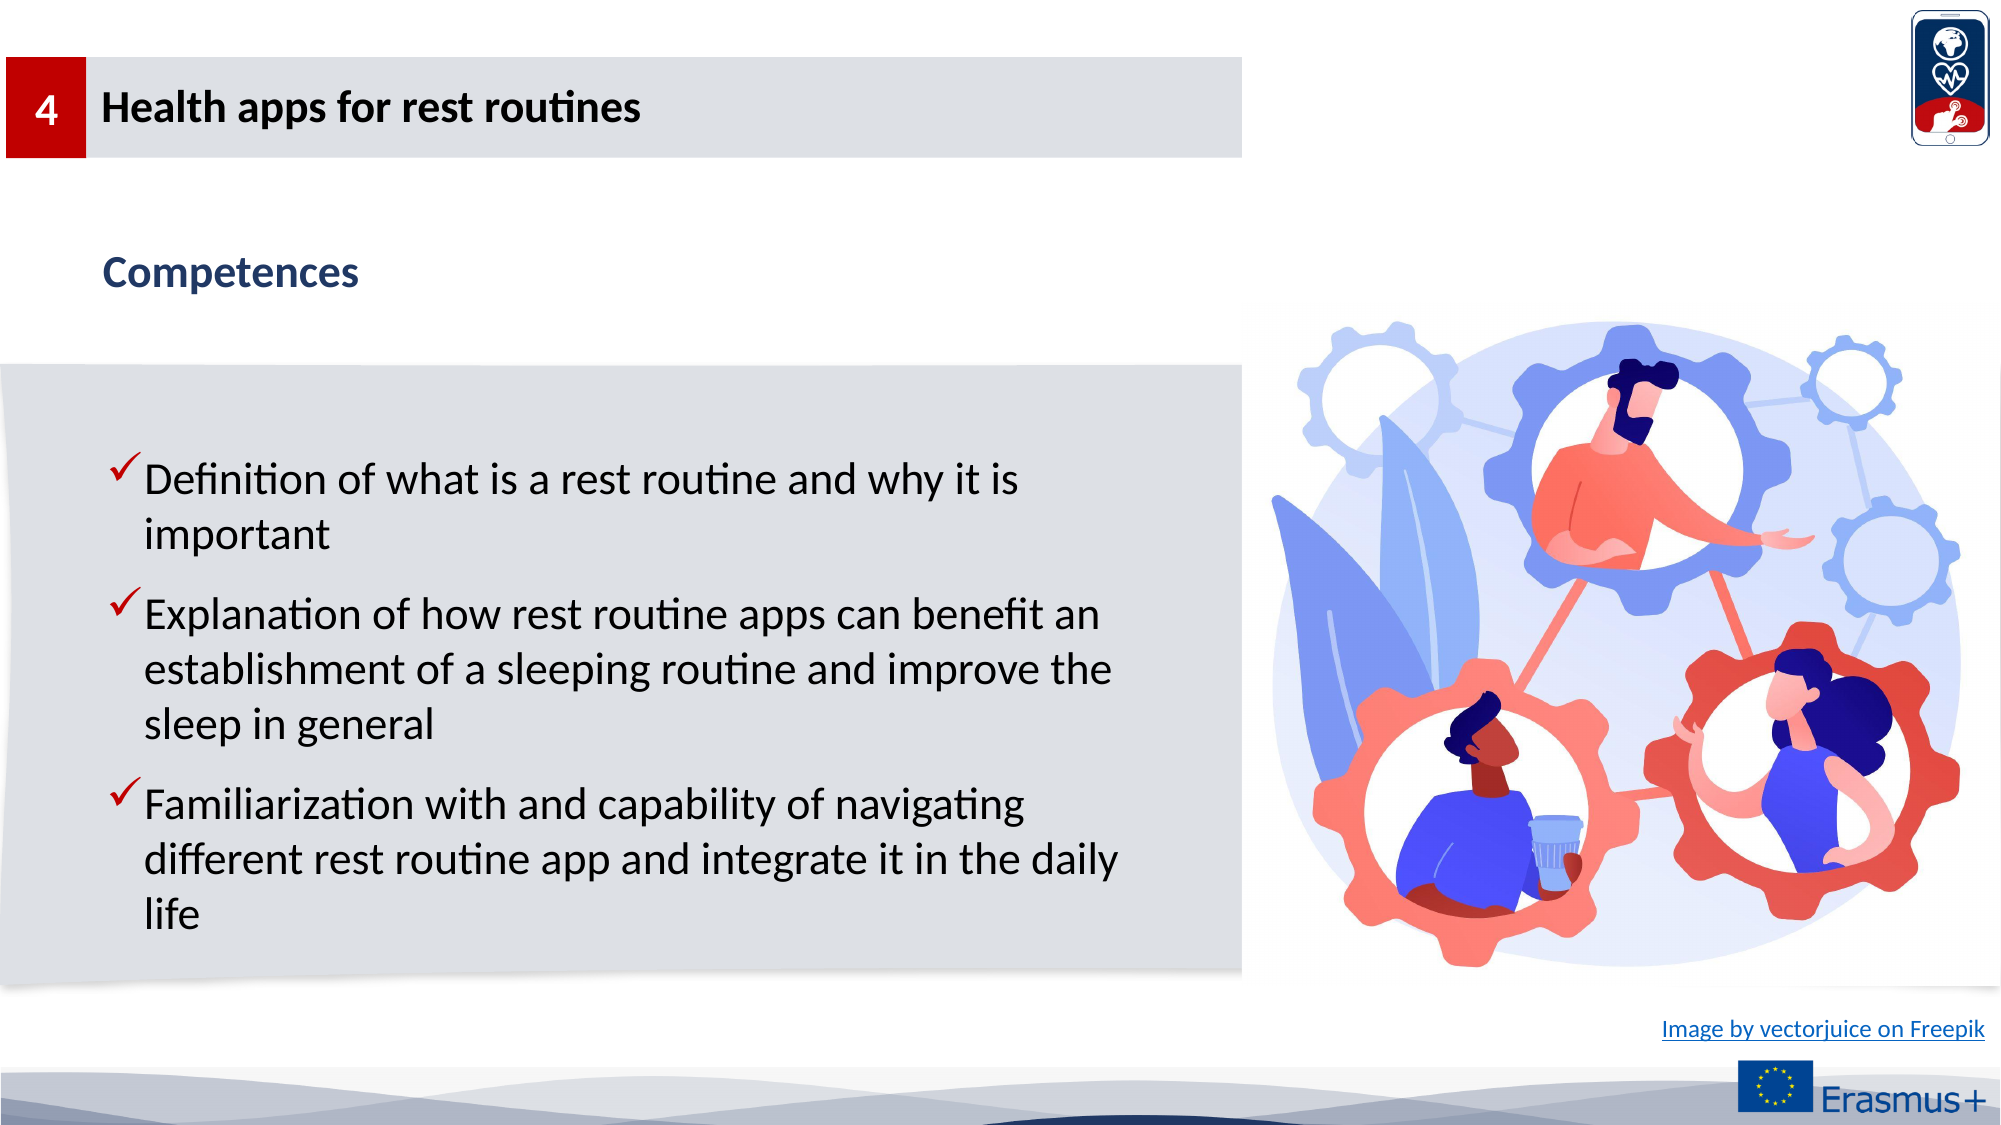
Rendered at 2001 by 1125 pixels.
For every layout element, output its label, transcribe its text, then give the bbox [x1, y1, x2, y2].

picture [1911, 10, 1990, 146]
picture [0, 1051, 2001, 1125]
list Definition of what is a rest routine and why it is important Explanation of how rest routine apps can benefit an establishment of a sleeping routine and improve the sleep in general Familiarization with and capability of navigating different rest routine app and integrate it in the daily life [91, 441, 1200, 986]
text_box 4 [20, 71, 86, 142]
text_box [5, 56, 87, 159]
text_box Health apps for rest routines [86, 57, 1242, 158]
picture [1241, 302, 2000, 986]
text_box Competences [87, 221, 1813, 324]
text_box Image by vectorjuice on Freepik [561, 1005, 2000, 1051]
